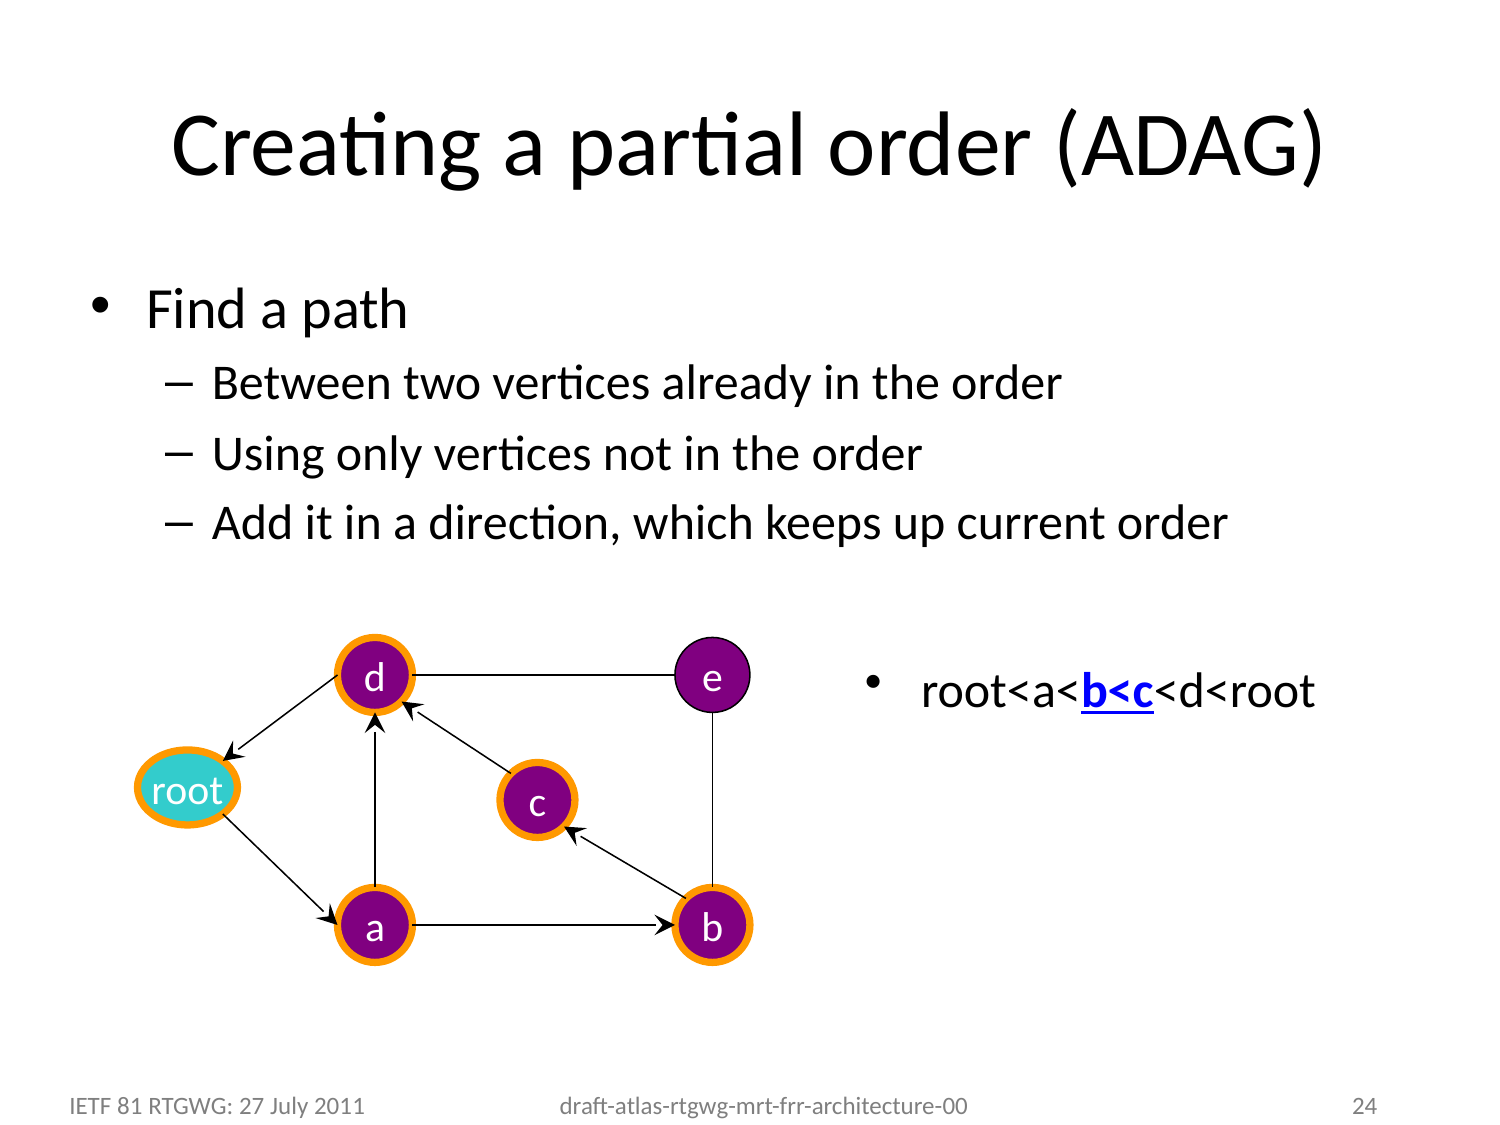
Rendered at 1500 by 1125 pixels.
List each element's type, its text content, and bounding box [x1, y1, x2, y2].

text_box e [675, 637, 750, 713]
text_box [222, 817, 335, 926]
title Creating a partial order (ADAG) [75, 45, 1425, 233]
list Find a path Between two vertices already in the order Using only vertices not in the order Add it in a direction, which keeps up current order [75, 262, 1425, 575]
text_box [222, 674, 335, 758]
text_box c [499, 762, 575, 838]
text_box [563, 829, 687, 895]
text_box d [337, 637, 413, 713]
text_box a [337, 887, 413, 963]
text_box root<a<b<c<d<root [849, 650, 1400, 850]
text_box b [675, 887, 750, 963]
text_box root [137, 749, 238, 825]
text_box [401, 704, 512, 770]
